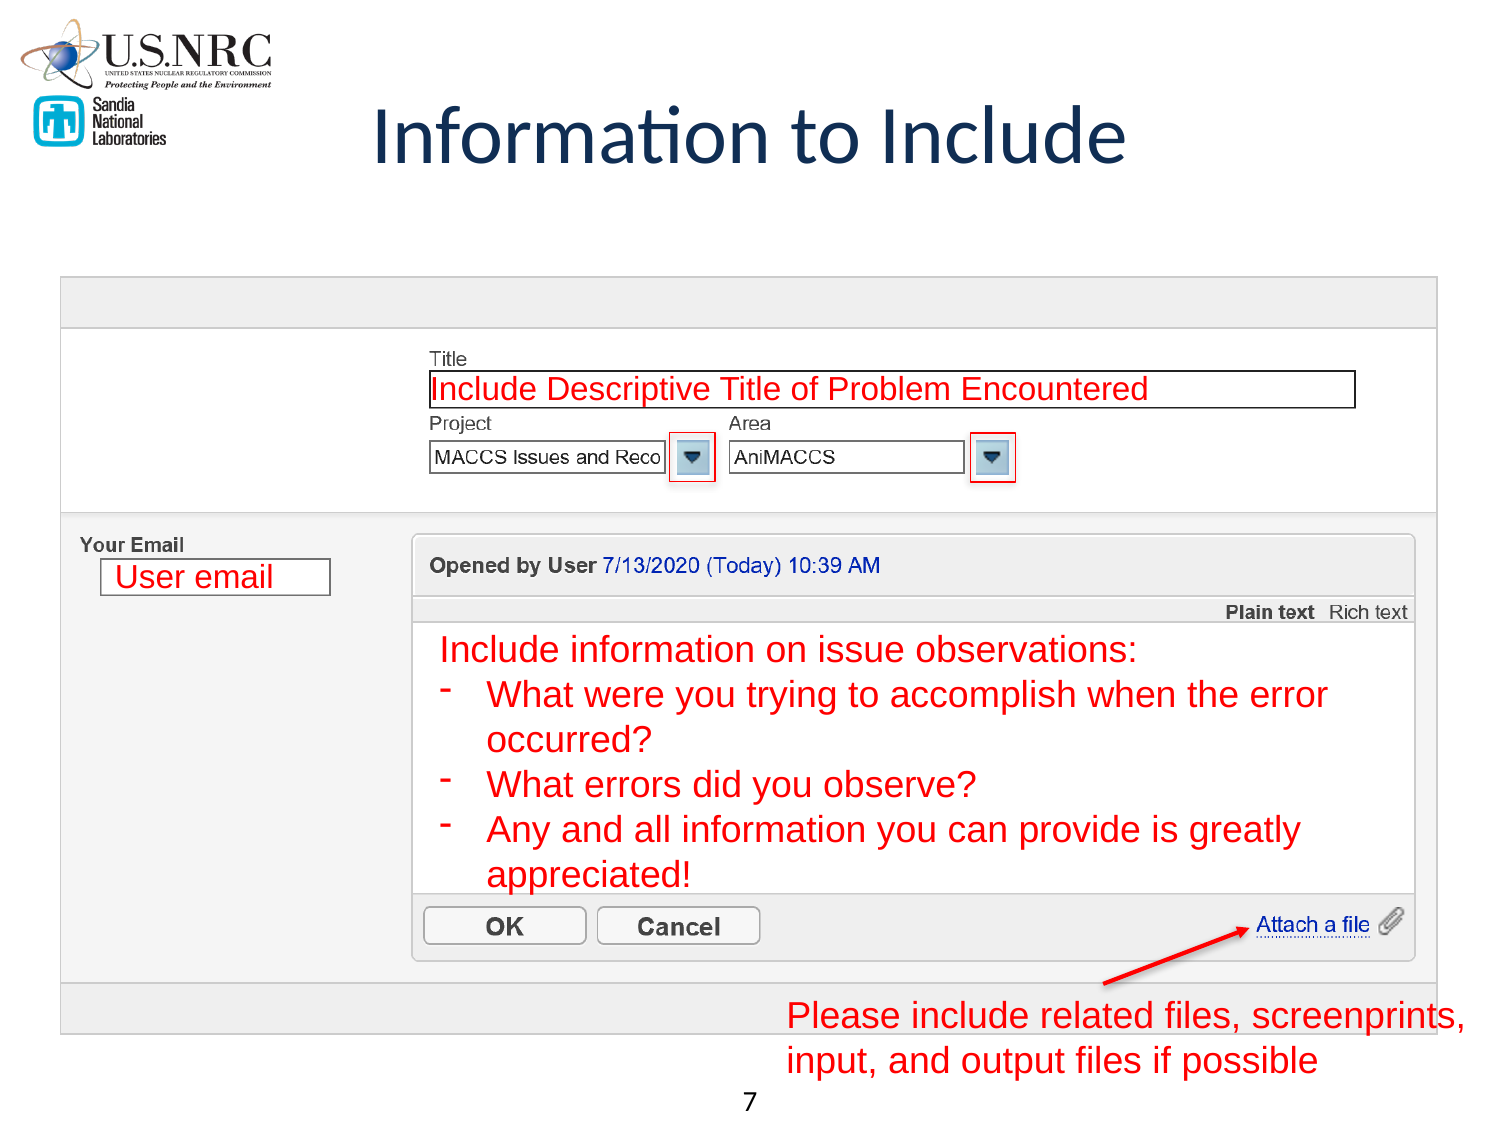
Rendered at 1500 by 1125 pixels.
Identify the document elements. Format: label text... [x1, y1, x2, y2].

title Information to Include [75, 72, 1425, 210]
picture [0, 254, 1500, 1091]
picture [40, 101, 75, 141]
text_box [1102, 927, 1250, 985]
picture [19, 16, 273, 152]
footer 7 [512, 1099, 988, 1122]
